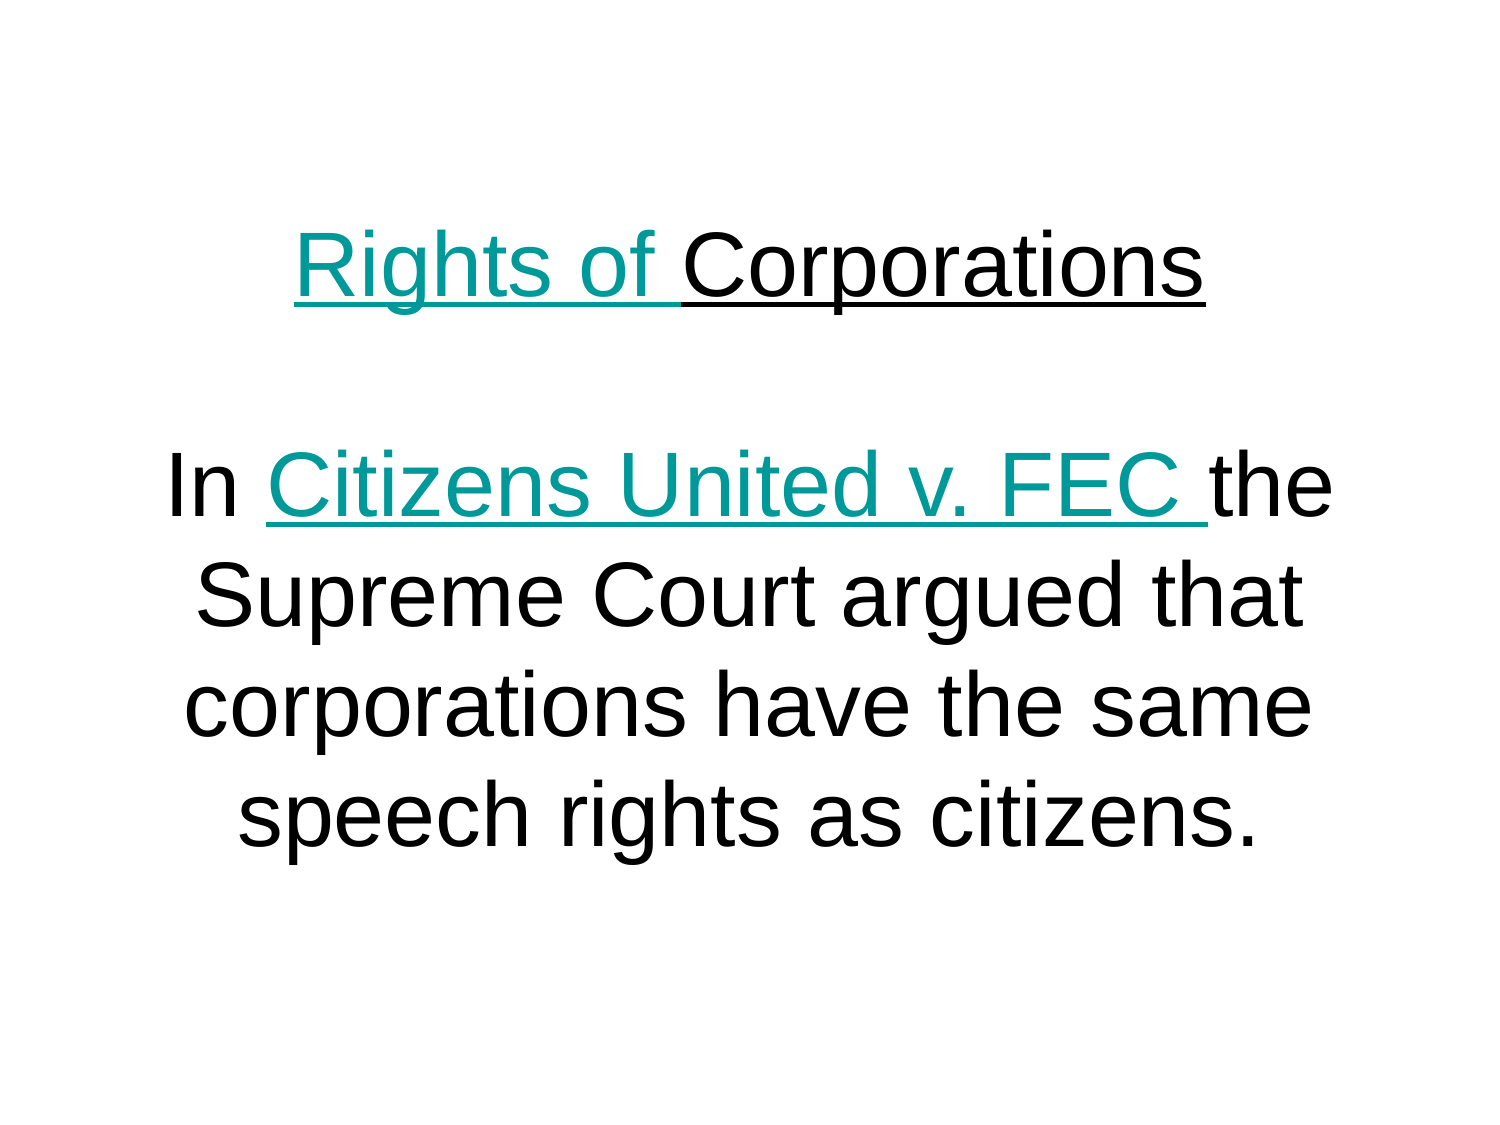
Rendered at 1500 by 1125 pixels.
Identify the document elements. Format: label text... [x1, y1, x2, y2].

title Rights of Corporations In Citizens United v. FEC the Supreme Court argued that corporations have the same speech rights as citizens. [74, 44, 1426, 1026]
